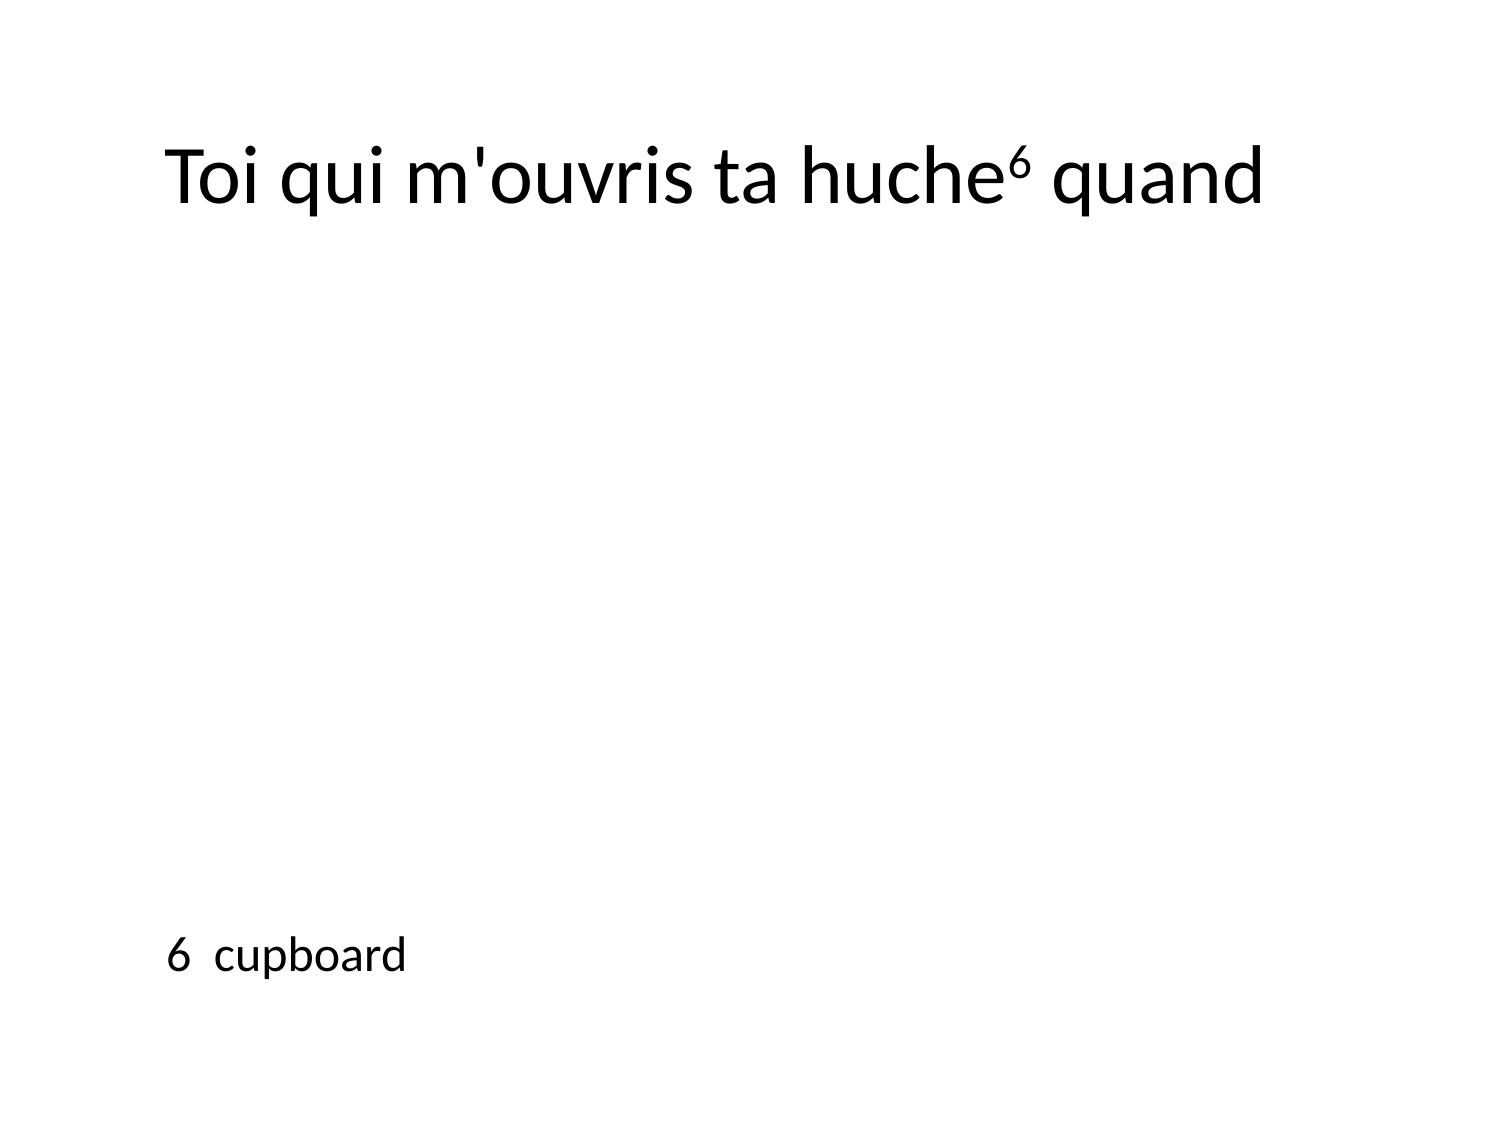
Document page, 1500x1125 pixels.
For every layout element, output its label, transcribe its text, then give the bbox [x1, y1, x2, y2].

text_box Toi qui m'ouvris ta huche6 quand [150, 112, 1500, 328]
text_box 6 cupboard [151, 913, 423, 989]
